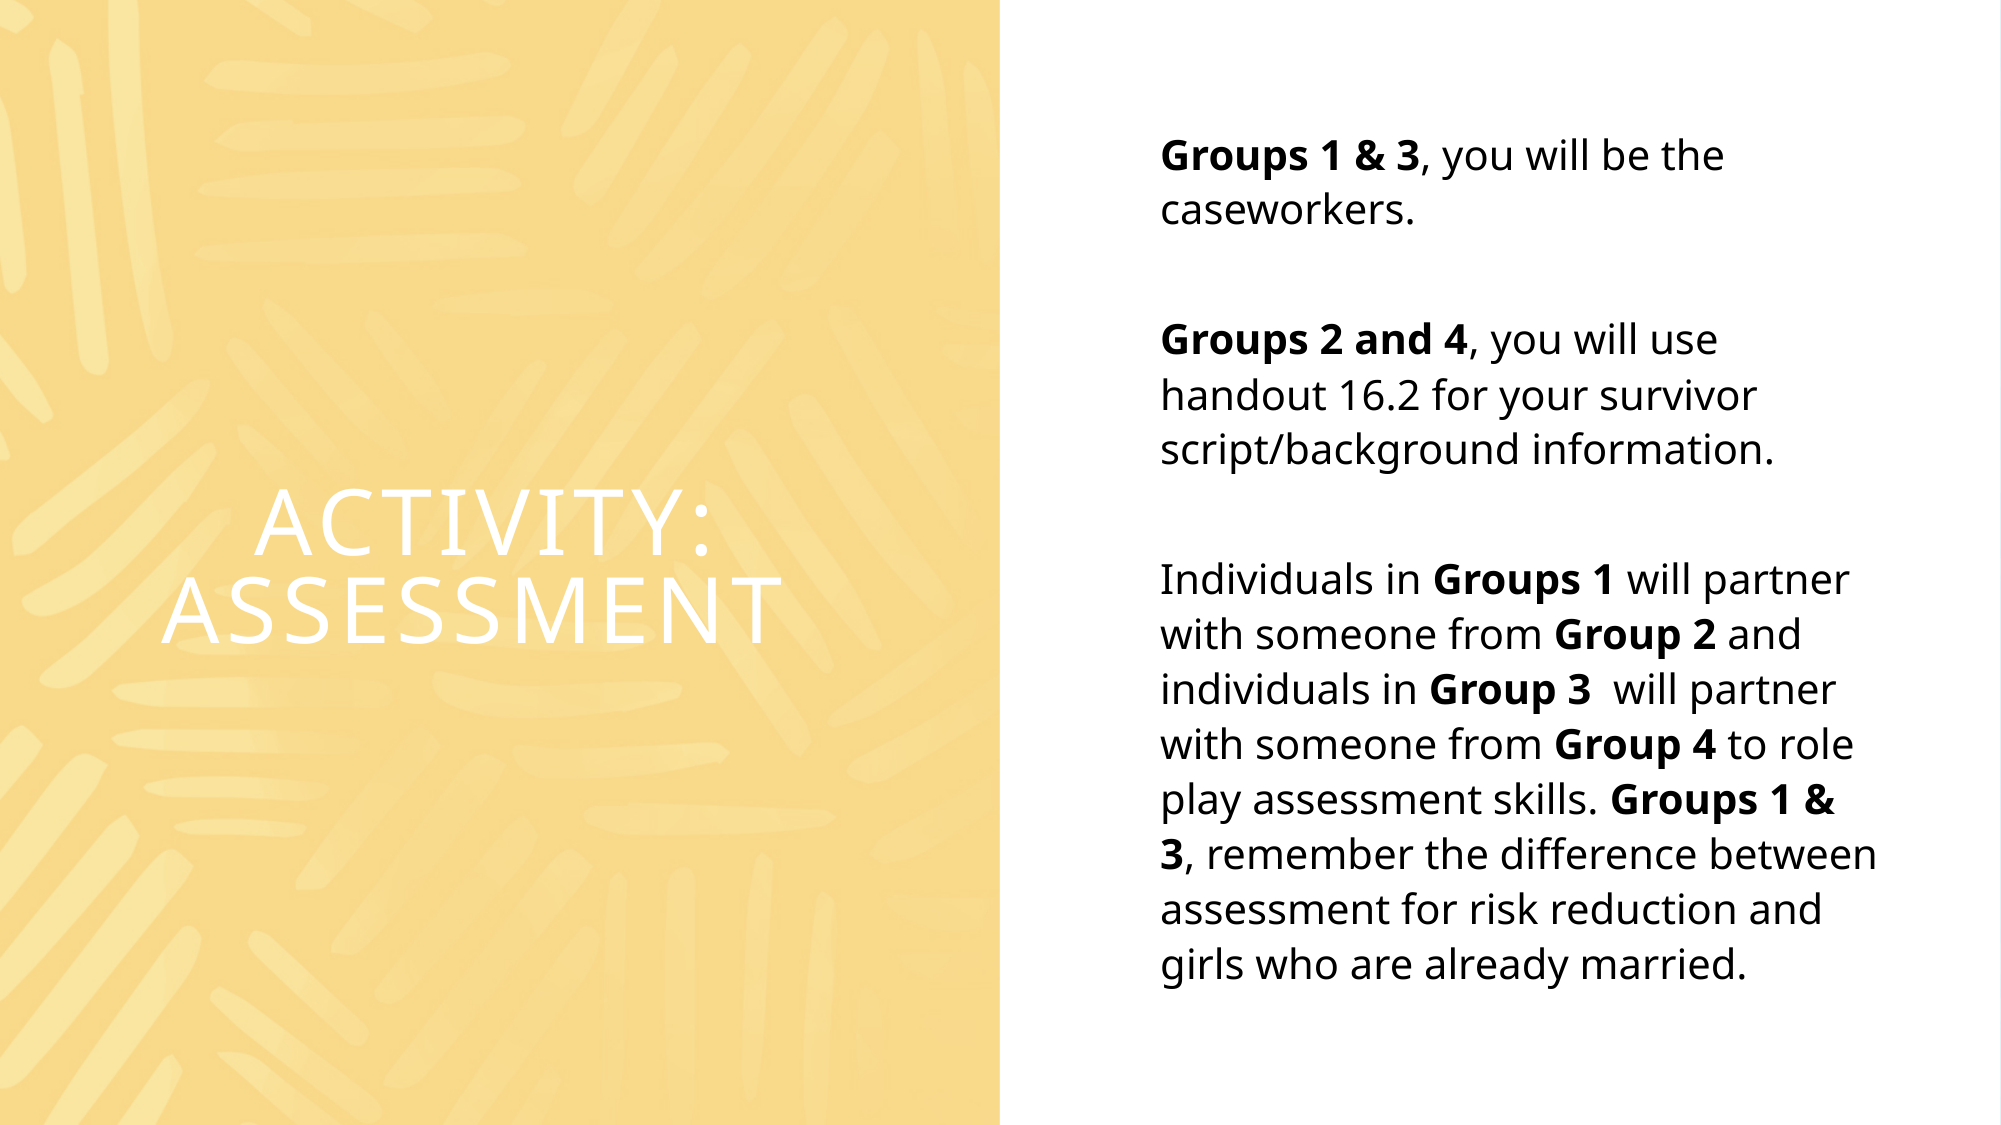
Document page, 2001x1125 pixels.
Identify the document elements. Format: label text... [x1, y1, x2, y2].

title Activity: Assessment [111, 446, 894, 700]
picture [0, 0, 2001, 1125]
list Groups 1 & 3, you will be the caseworkers. Groups 2 and 4, you will use handout 16.2 for your survivor script/background information. Individuals in Groups 1 will partner with someone from Group 2 and individuals in Group 3 will partner with someone from Group 4 to role play assessment skills. Groups 1 & 3, remember the difference between assessment for risk reduction and girls who are already married. [1152, 140, 1888, 971]
